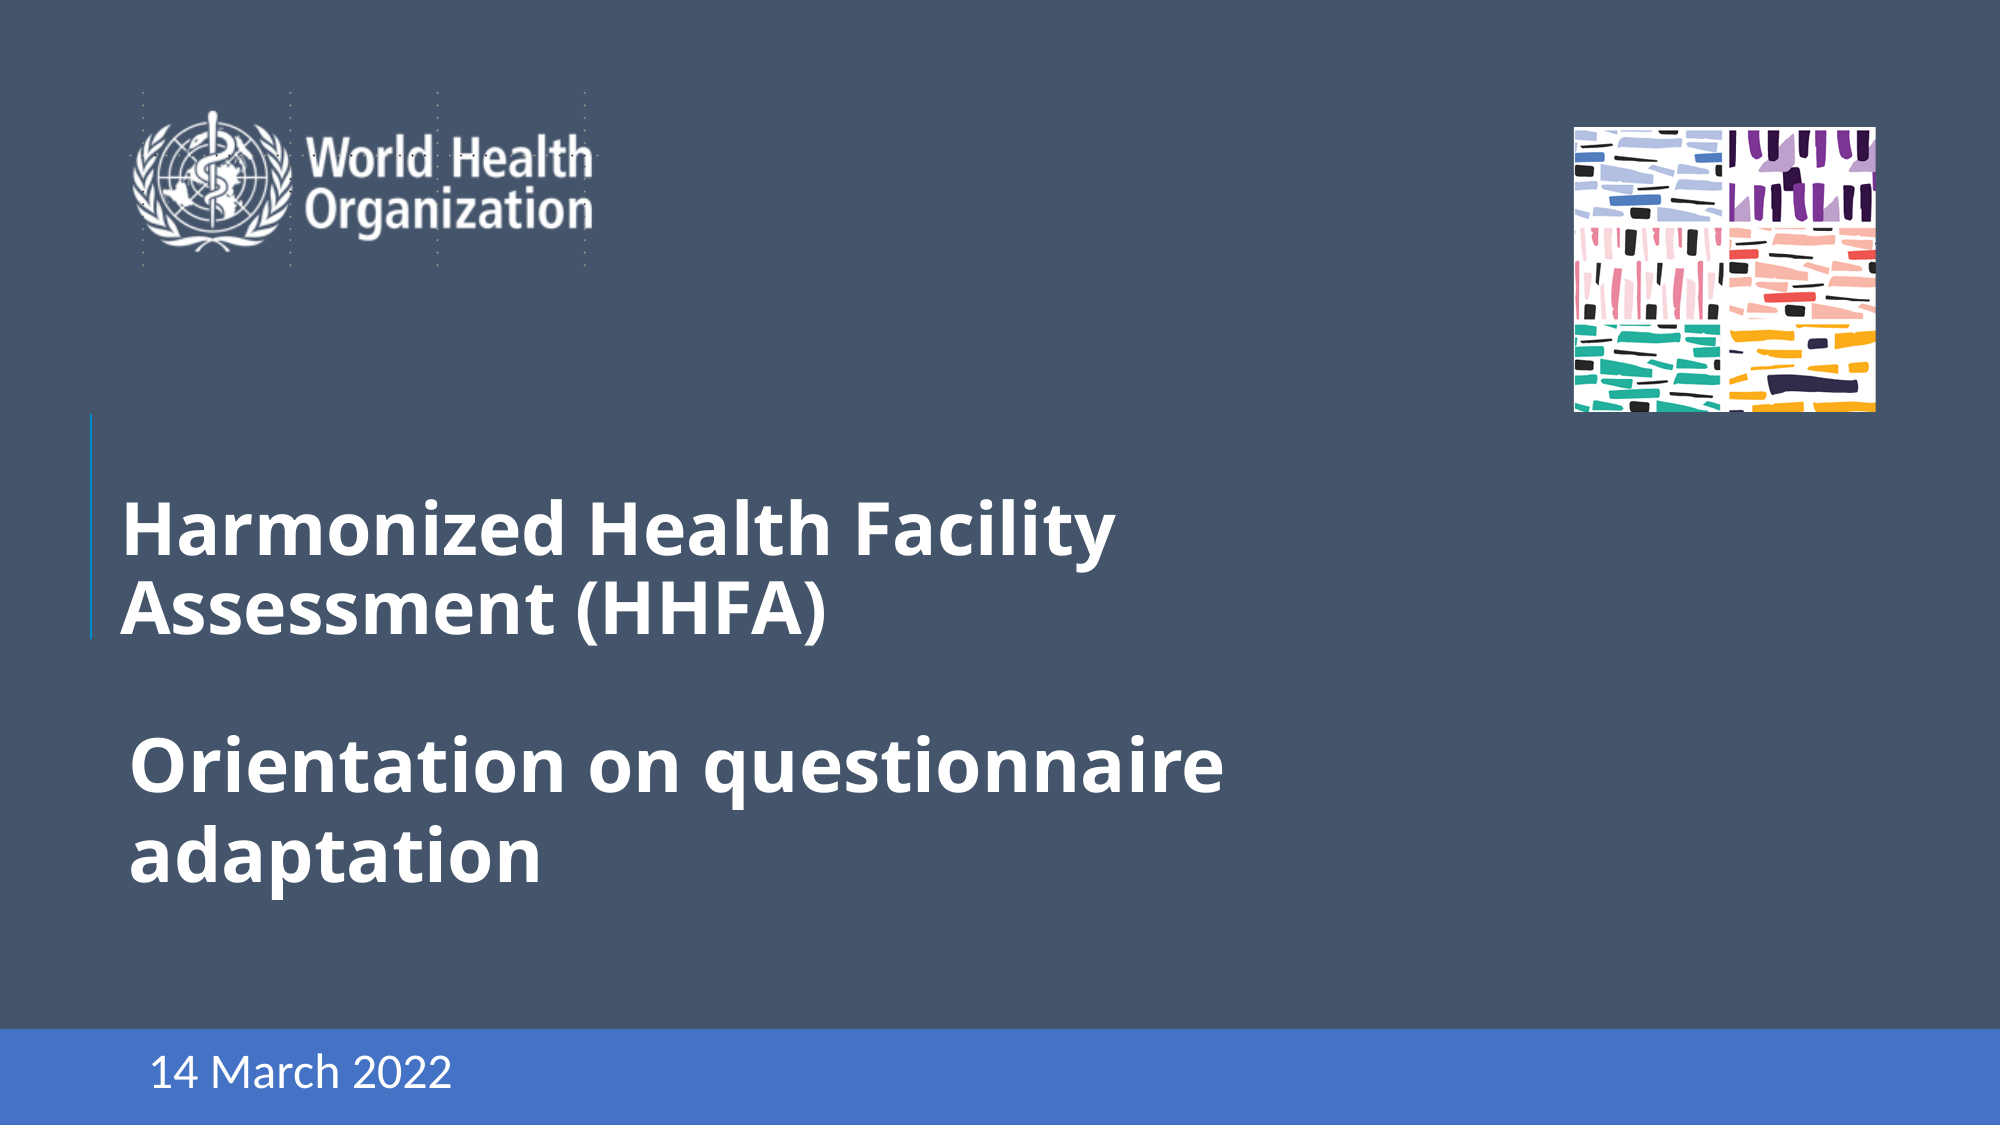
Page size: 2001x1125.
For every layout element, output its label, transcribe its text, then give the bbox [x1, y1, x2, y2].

picture [124, 89, 607, 270]
picture [1573, 126, 1876, 412]
text_box 14 March 2022 [123, 1030, 679, 1107]
text_box Orientation on questionnaire adaptation [104, 709, 1676, 905]
title Harmonized Health Facility Assessment (HHFA) [105, 484, 1508, 709]
